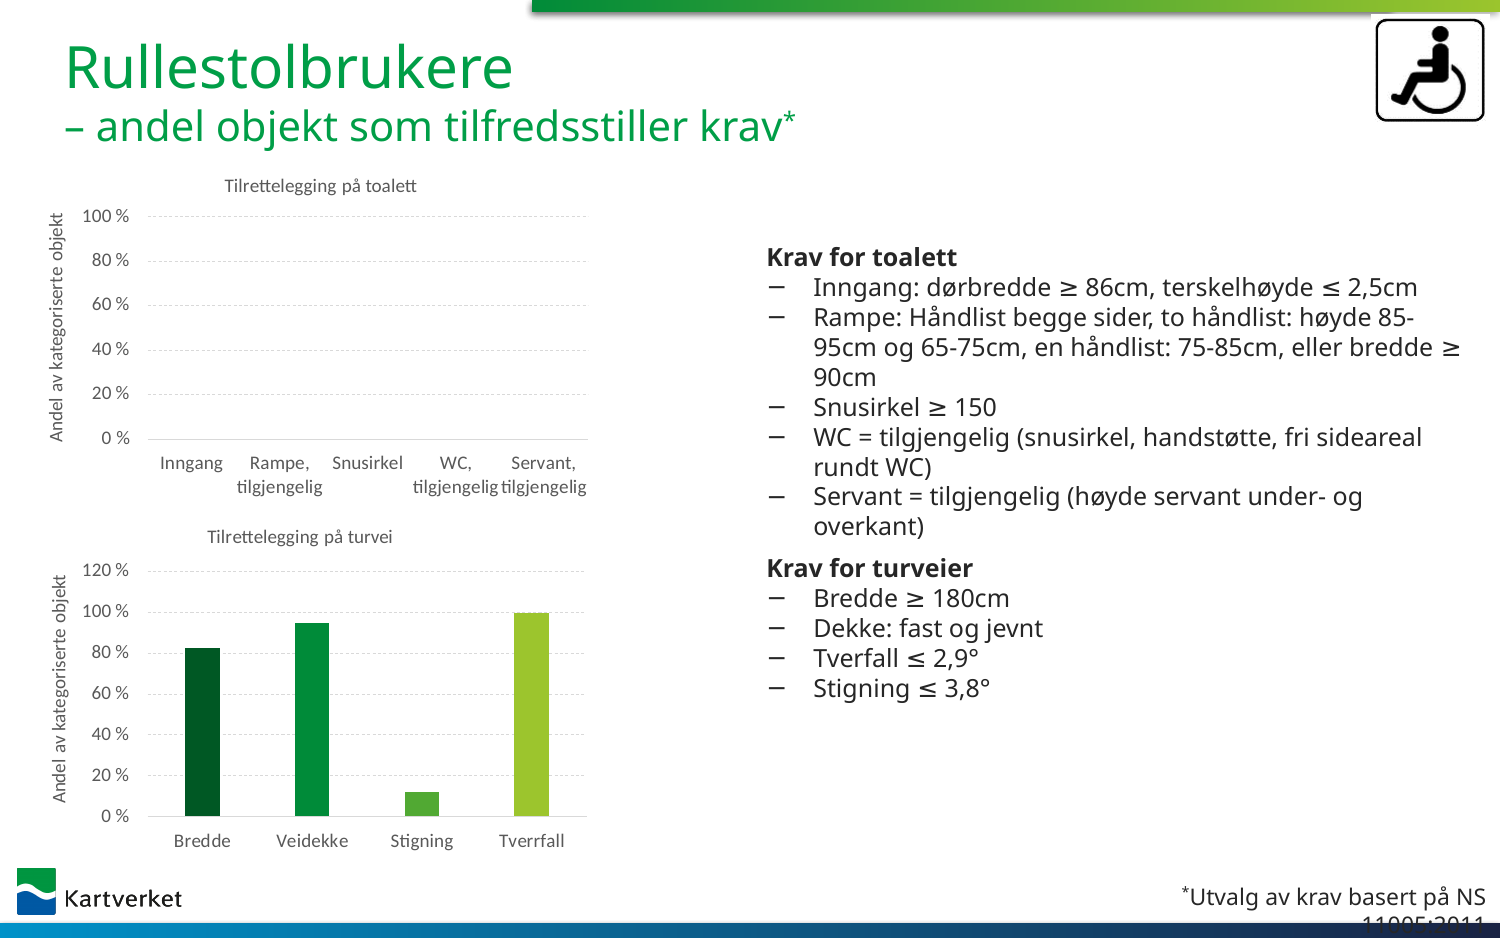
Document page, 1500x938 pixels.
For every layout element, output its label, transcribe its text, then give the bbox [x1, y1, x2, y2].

picture [41, 166, 599, 505]
text_box Krav for toalett Inngang: dørbredde ≥ 86cm, terskelhøyde ≤ 2,5cm Rampe: Håndlist begge sider, to håndlist: høyde 85-95cm og 65-75cm, en håndlist: 75-85cm, eller bredde ≥ 90cm Snusirkel ≥ 150 WC = tilgjengelig (snusirkel, handstøtte, fri sideareal rundt WC) Servant = tilgjengelig (høyde servant under- og overkant) [751, 234, 1483, 545]
text_box Krav for turveier Bredde ≥ 180cm Dekke: fast og jevnt Tverfall ≤ 2,9° Stigning ≤ 3,8° [751, 545, 1483, 710]
picture [1371, 13, 1491, 127]
picture [41, 520, 598, 859]
text_box Rullestolbrukere – andel objekt som tilfredsstiller krav* [49, 14, 1431, 158]
text_box *Utvalg av krav basert på NS 11005:2011 [1068, 873, 1500, 938]
